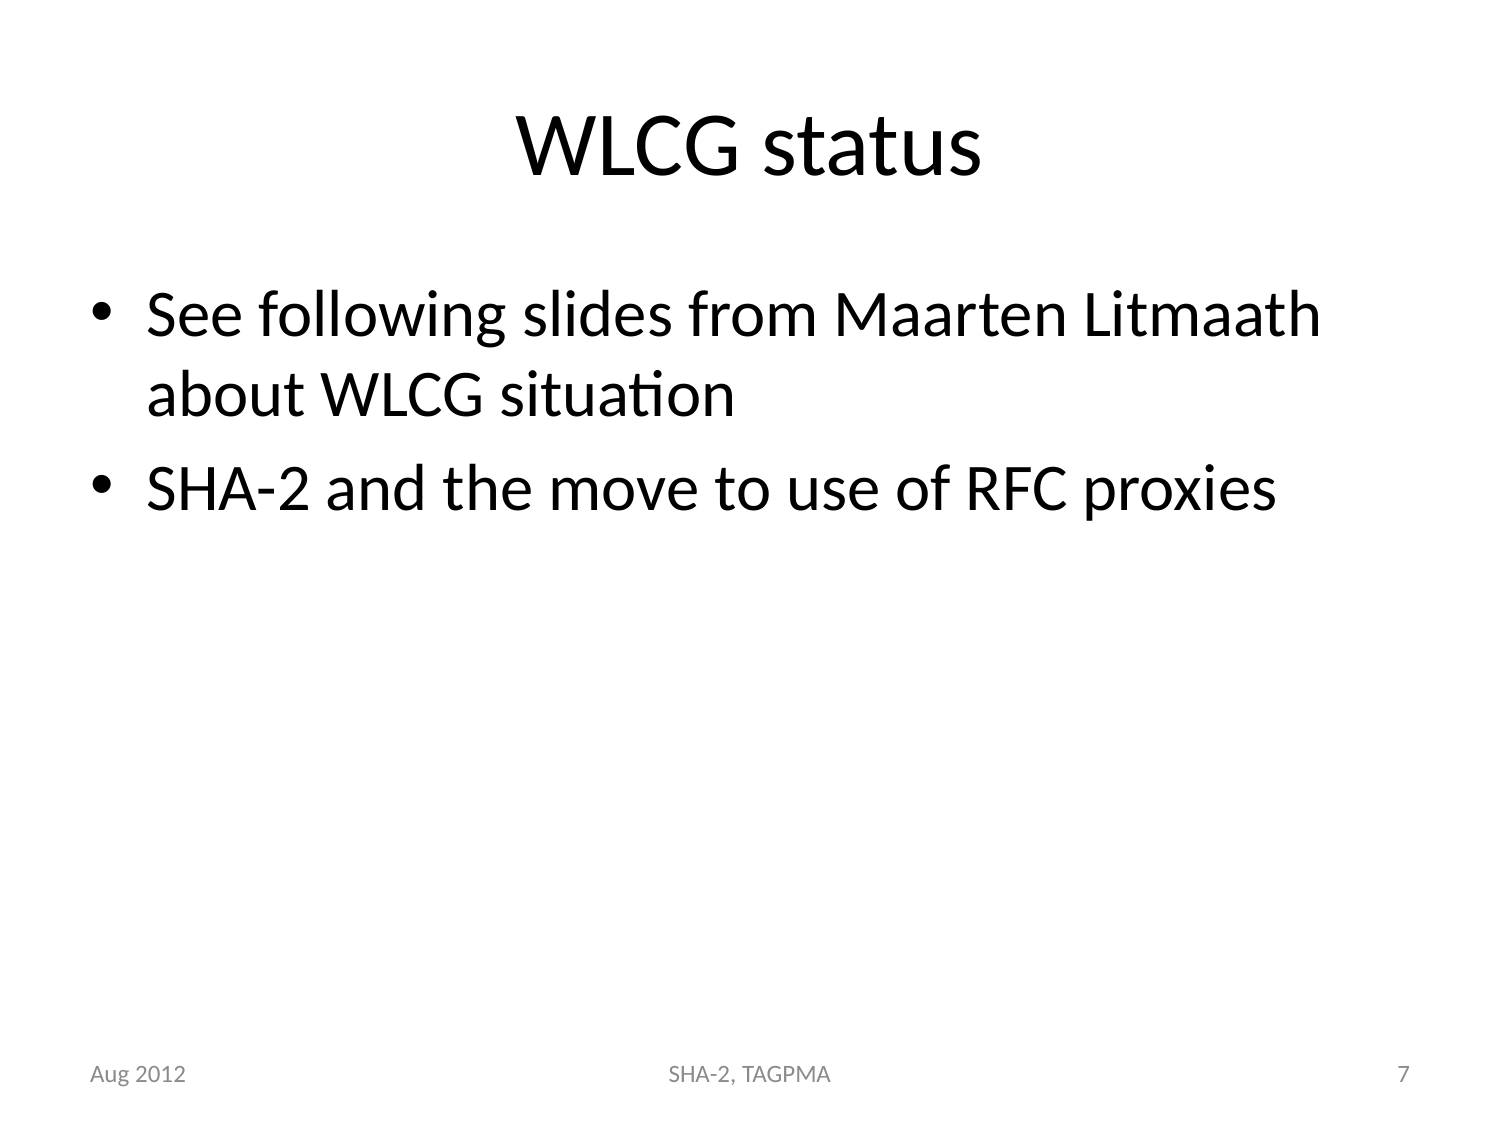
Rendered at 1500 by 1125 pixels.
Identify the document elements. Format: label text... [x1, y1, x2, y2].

slide_number 7 [1074, 1042, 1425, 1103]
title WLCG status [75, 45, 1425, 233]
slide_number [75, 1042, 425, 1103]
list See following slides from Maarten Litmaath about WLCG situation SHA-2 and the move to use of RFC proxies [75, 262, 1425, 1005]
footer SHA-2, TAGPMA [512, 1042, 988, 1103]
